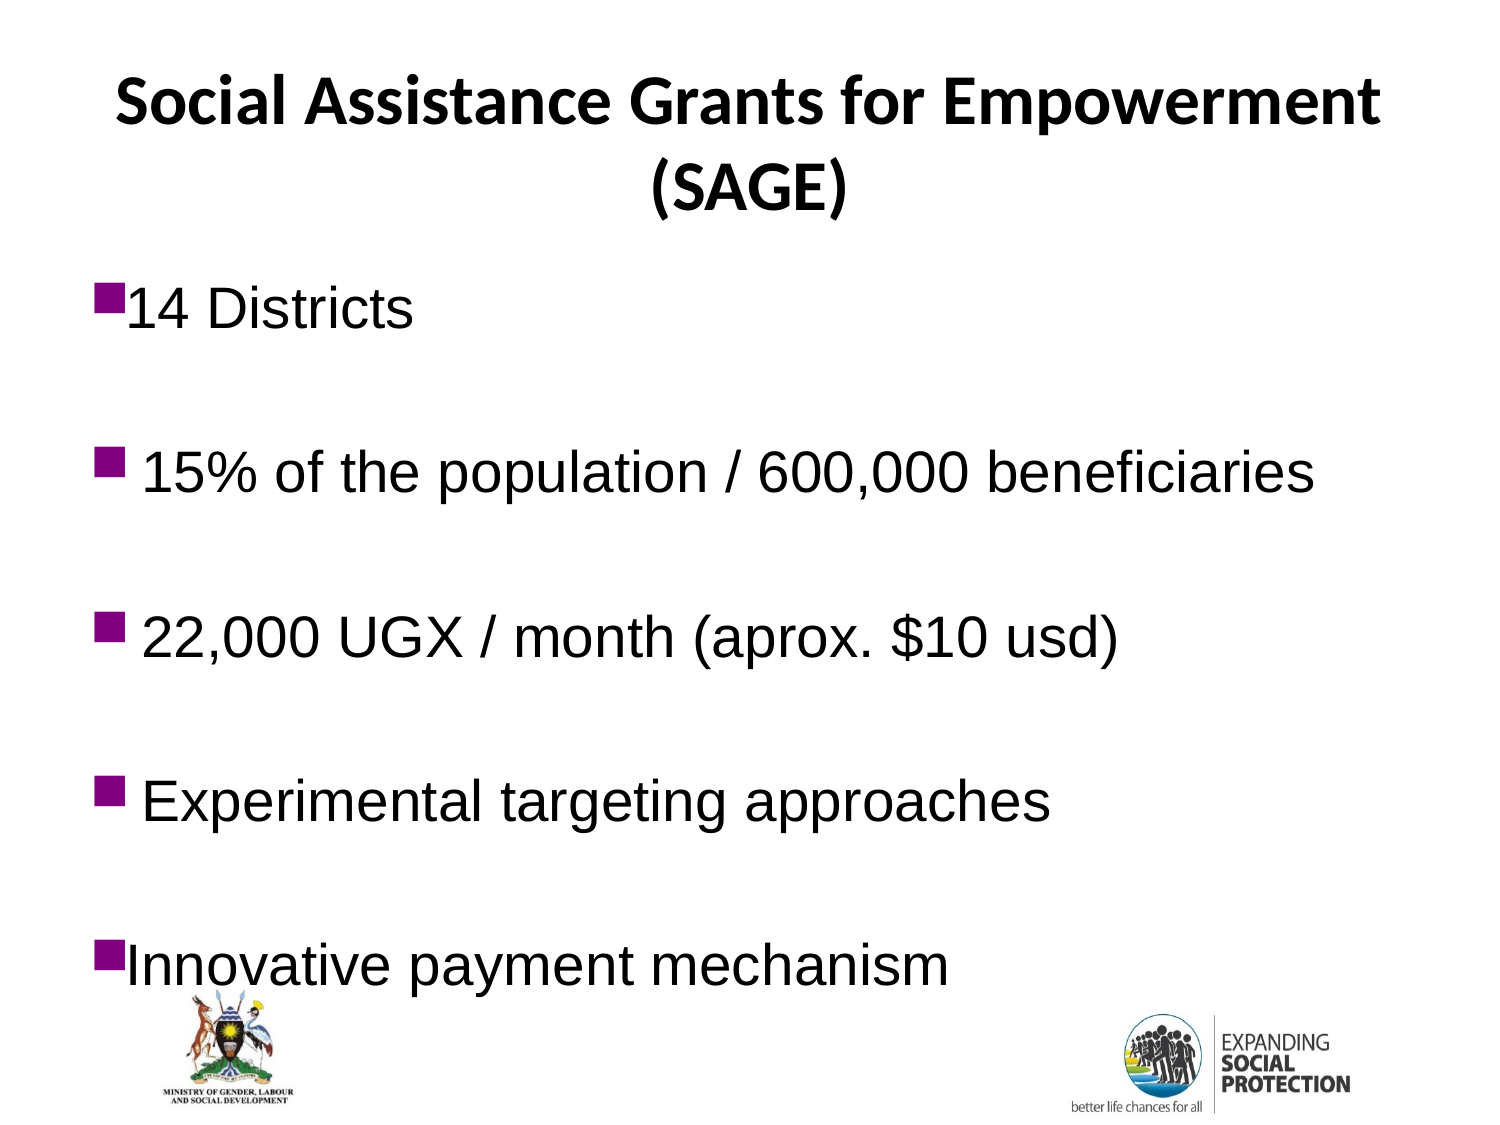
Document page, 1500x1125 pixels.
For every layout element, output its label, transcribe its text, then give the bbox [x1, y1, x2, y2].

title Social Assistance Grants for Empowerment (SAGE) [75, 45, 1425, 233]
list 14 Districts 15% of the population / 600,000 beneficiaries 22,000 UGX / month (aprox. $10 usd) Experimental targeting approaches Innovative payment mechanism [75, 262, 1425, 1005]
picture [1068, 1011, 1353, 1116]
picture [135, 1005, 323, 1118]
